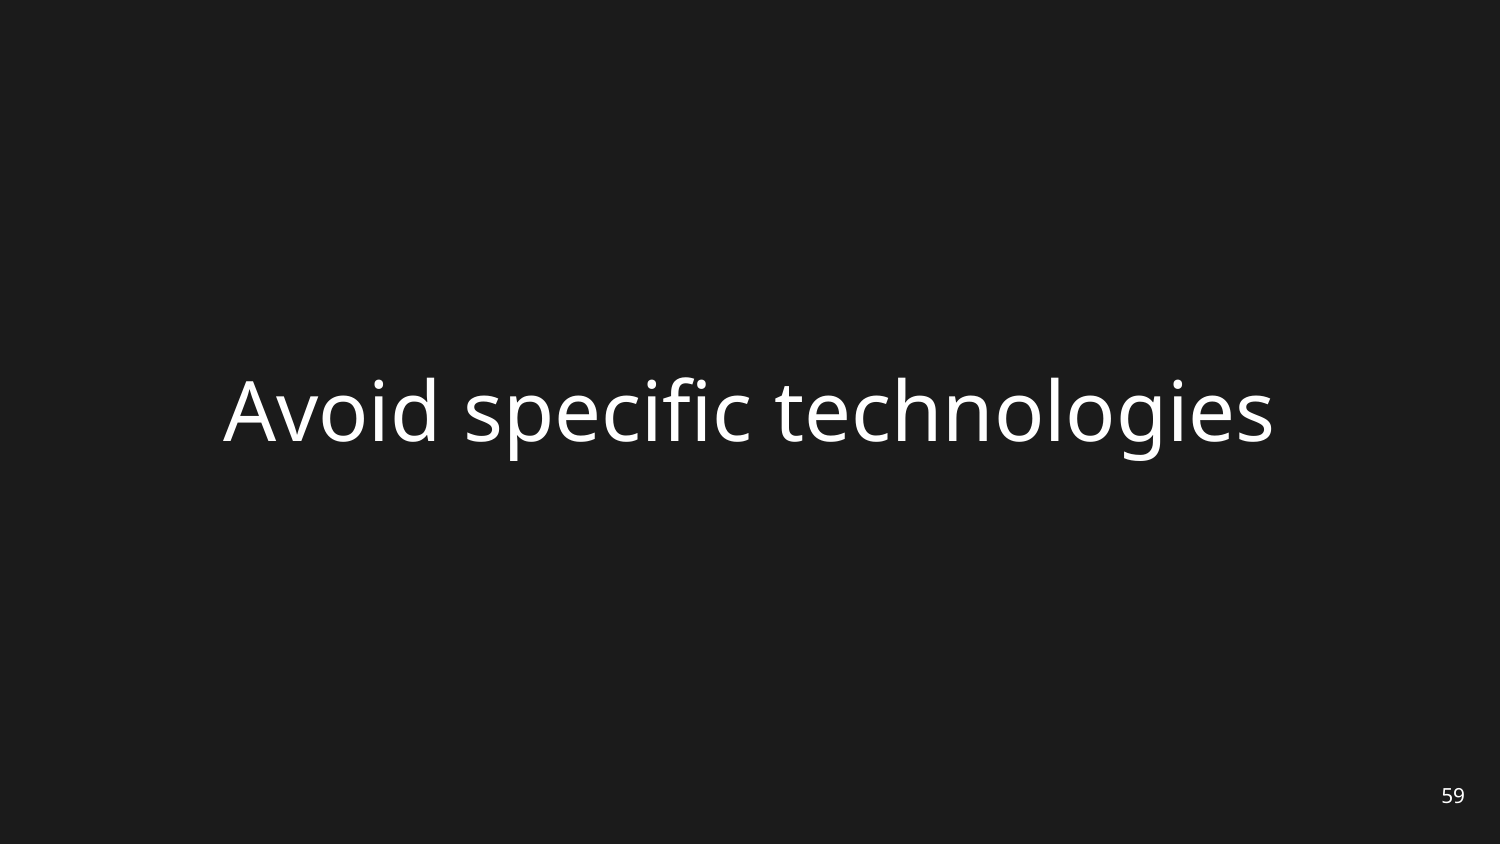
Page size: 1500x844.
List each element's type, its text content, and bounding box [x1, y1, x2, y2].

slide_number 59 [1389, 764, 1480, 830]
title Avoid specific technologies [51, 72, 1449, 753]
